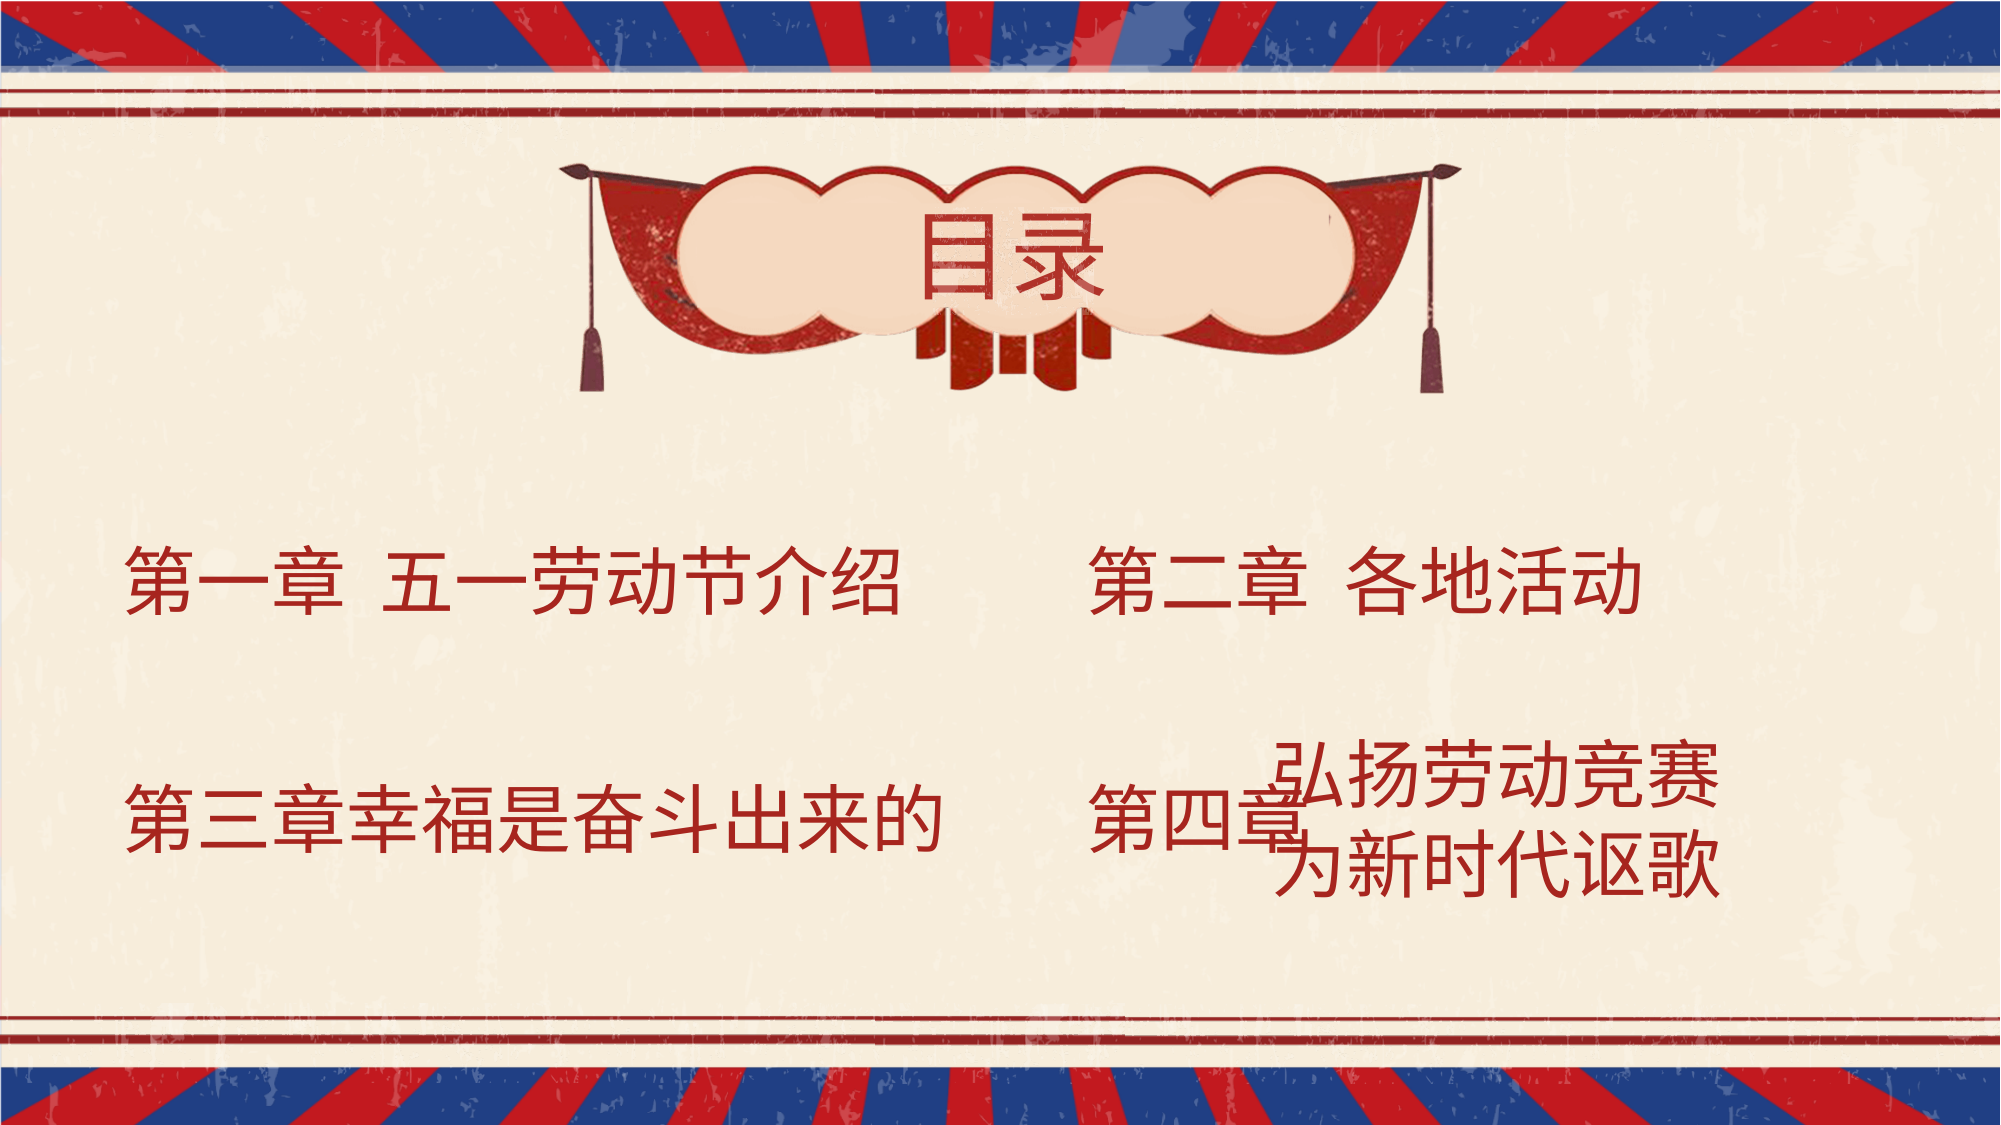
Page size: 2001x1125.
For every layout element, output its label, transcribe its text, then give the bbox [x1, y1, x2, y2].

text_box 第一章 五一劳动节介绍 [106, 527, 1000, 632]
picture [0, 2, 2000, 1125]
text_box 第二章 各地活动 [1070, 527, 1965, 632]
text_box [1070, 719, 1965, 917]
text_box 第三章幸福是奋斗出来的 [106, 765, 1000, 961]
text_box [537, 157, 1462, 416]
